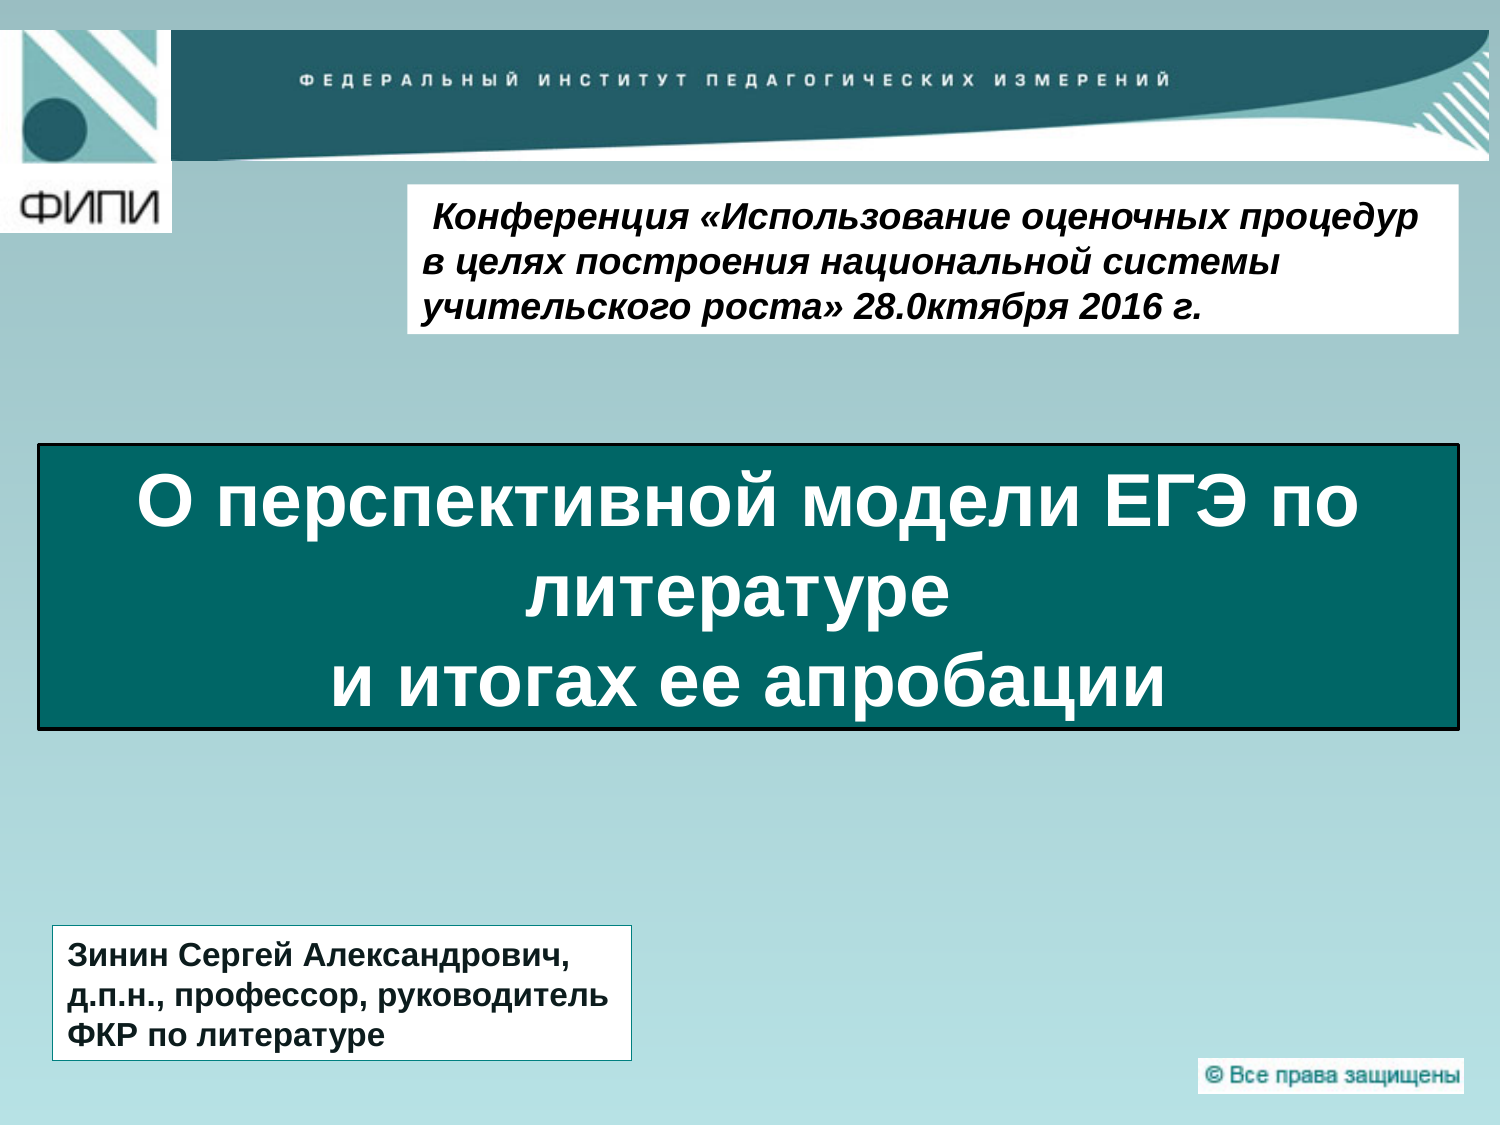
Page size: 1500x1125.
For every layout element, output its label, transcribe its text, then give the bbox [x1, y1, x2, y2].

text_box Зинин Сергей Александрович, д.п.н., профессор, руководитель ФКР по литературе [52, 925, 632, 1061]
picture [1198, 1058, 1464, 1094]
picture [0, 30, 1489, 233]
text_box О перспективной модели ЕГЭ по литературе и итогах ее апробации [38, 444, 1459, 730]
text_box Конференция «Использование оценочных процедур в целях построения национальной системы учительского роста» 28.0ктября 2016 г. [407, 184, 1459, 335]
